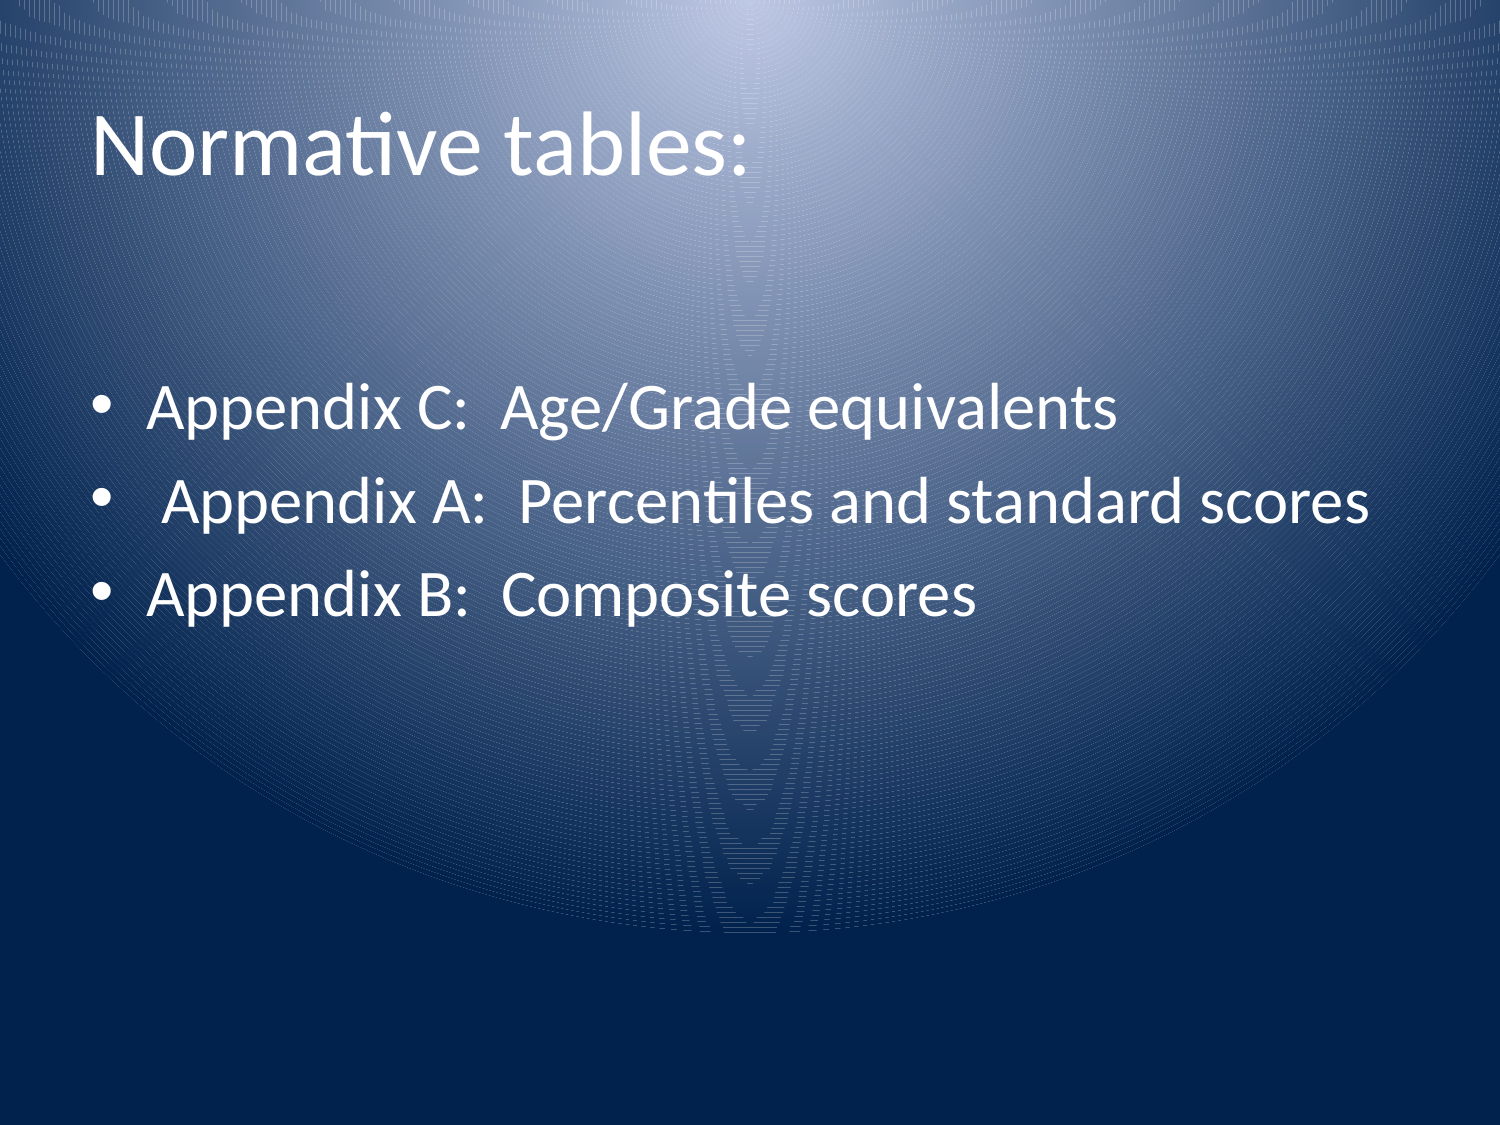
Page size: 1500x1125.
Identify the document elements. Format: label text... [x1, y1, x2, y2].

list Appendix C: Age/Grade equivalents Appendix A: Percentiles and standard scores Appendix B: Composite scores [75, 262, 1425, 1005]
title Normative tables: [75, 45, 1425, 233]
